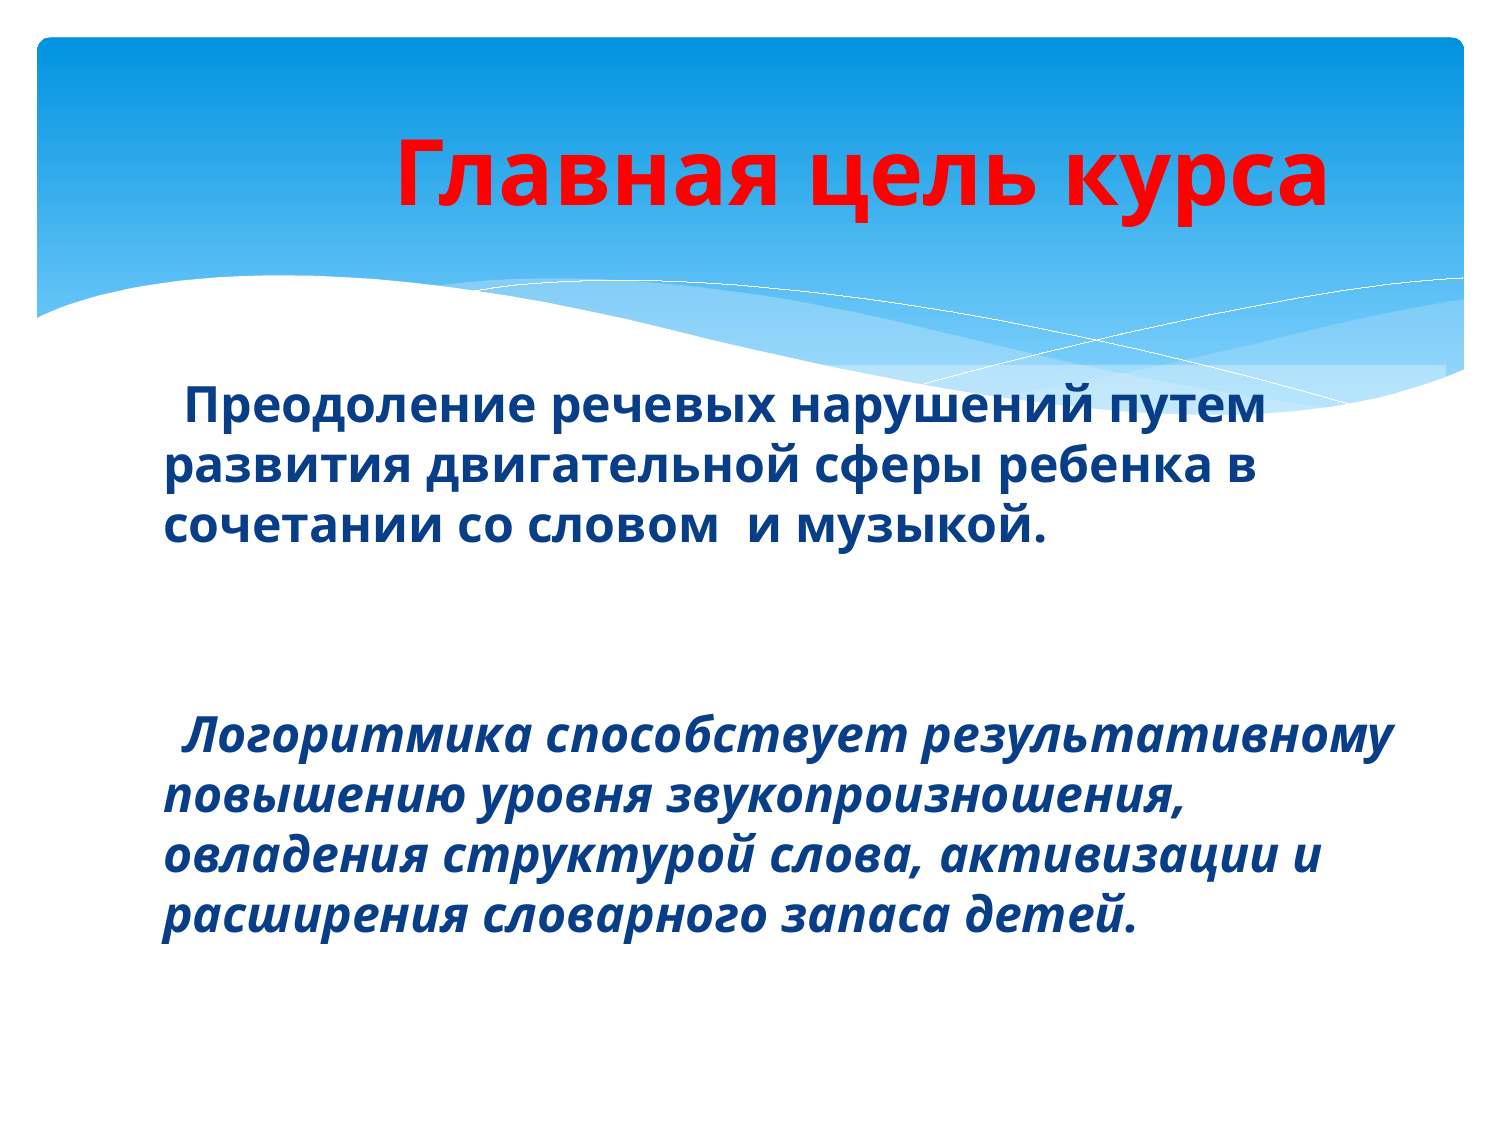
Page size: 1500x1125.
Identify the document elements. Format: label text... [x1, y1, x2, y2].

title Главная цель курса [353, 59, 1397, 278]
list Преодоление речевых нарушений путем развития двигательной сферы ребенка в сочетании со словом и музыкой. Логоритмика способствует результативному повышению уровня звукопроизношения, овладения структурой слова, активизации и расширения словарного запаса детей. [103, 365, 1446, 1014]
